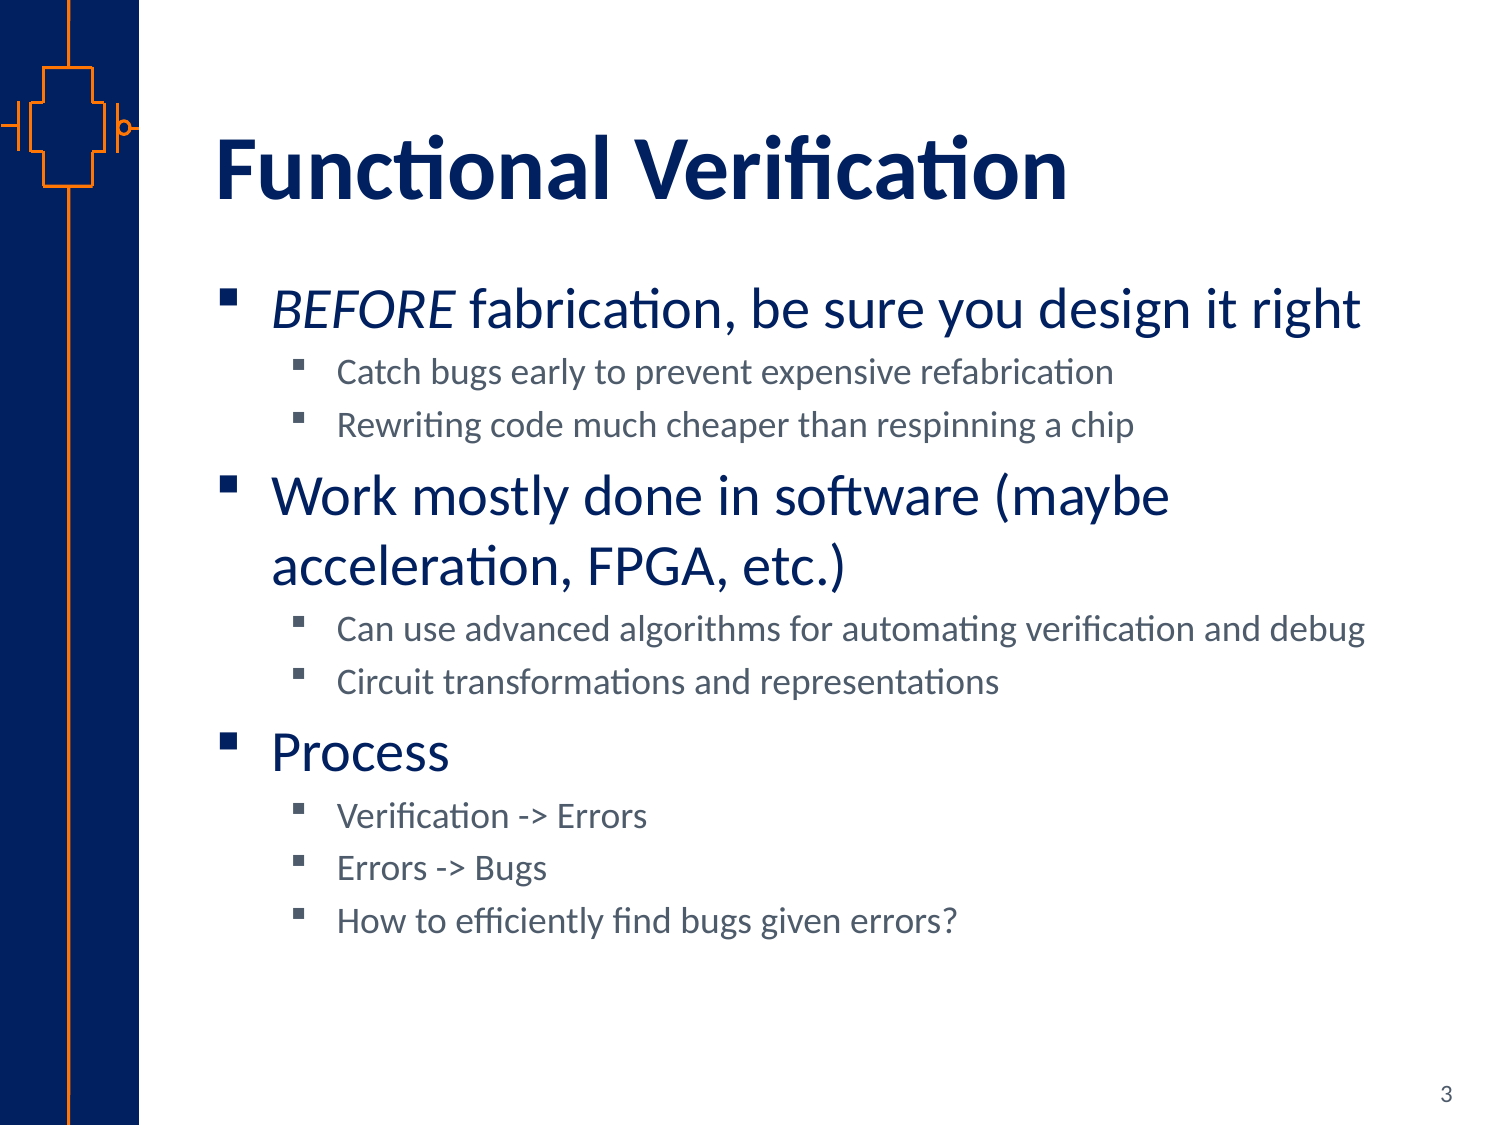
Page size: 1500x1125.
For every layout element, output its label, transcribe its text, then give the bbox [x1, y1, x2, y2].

title Functional Verification [200, 37, 1388, 225]
slide_number 3 [1425, 1062, 1488, 1123]
list BEFORE fabrication, be sure you design it right Catch bugs early to prevent expensive refabrication Rewriting code much cheaper than respinning a chip Work mostly done in software (maybe acceleration, FPGA, etc.) Can use advanced algorithms for automating verification and debug Circuit transformations and representations Process Verification -> Errors Errors -> Bugs How to efficiently find bugs given errors? [200, 262, 1425, 988]
